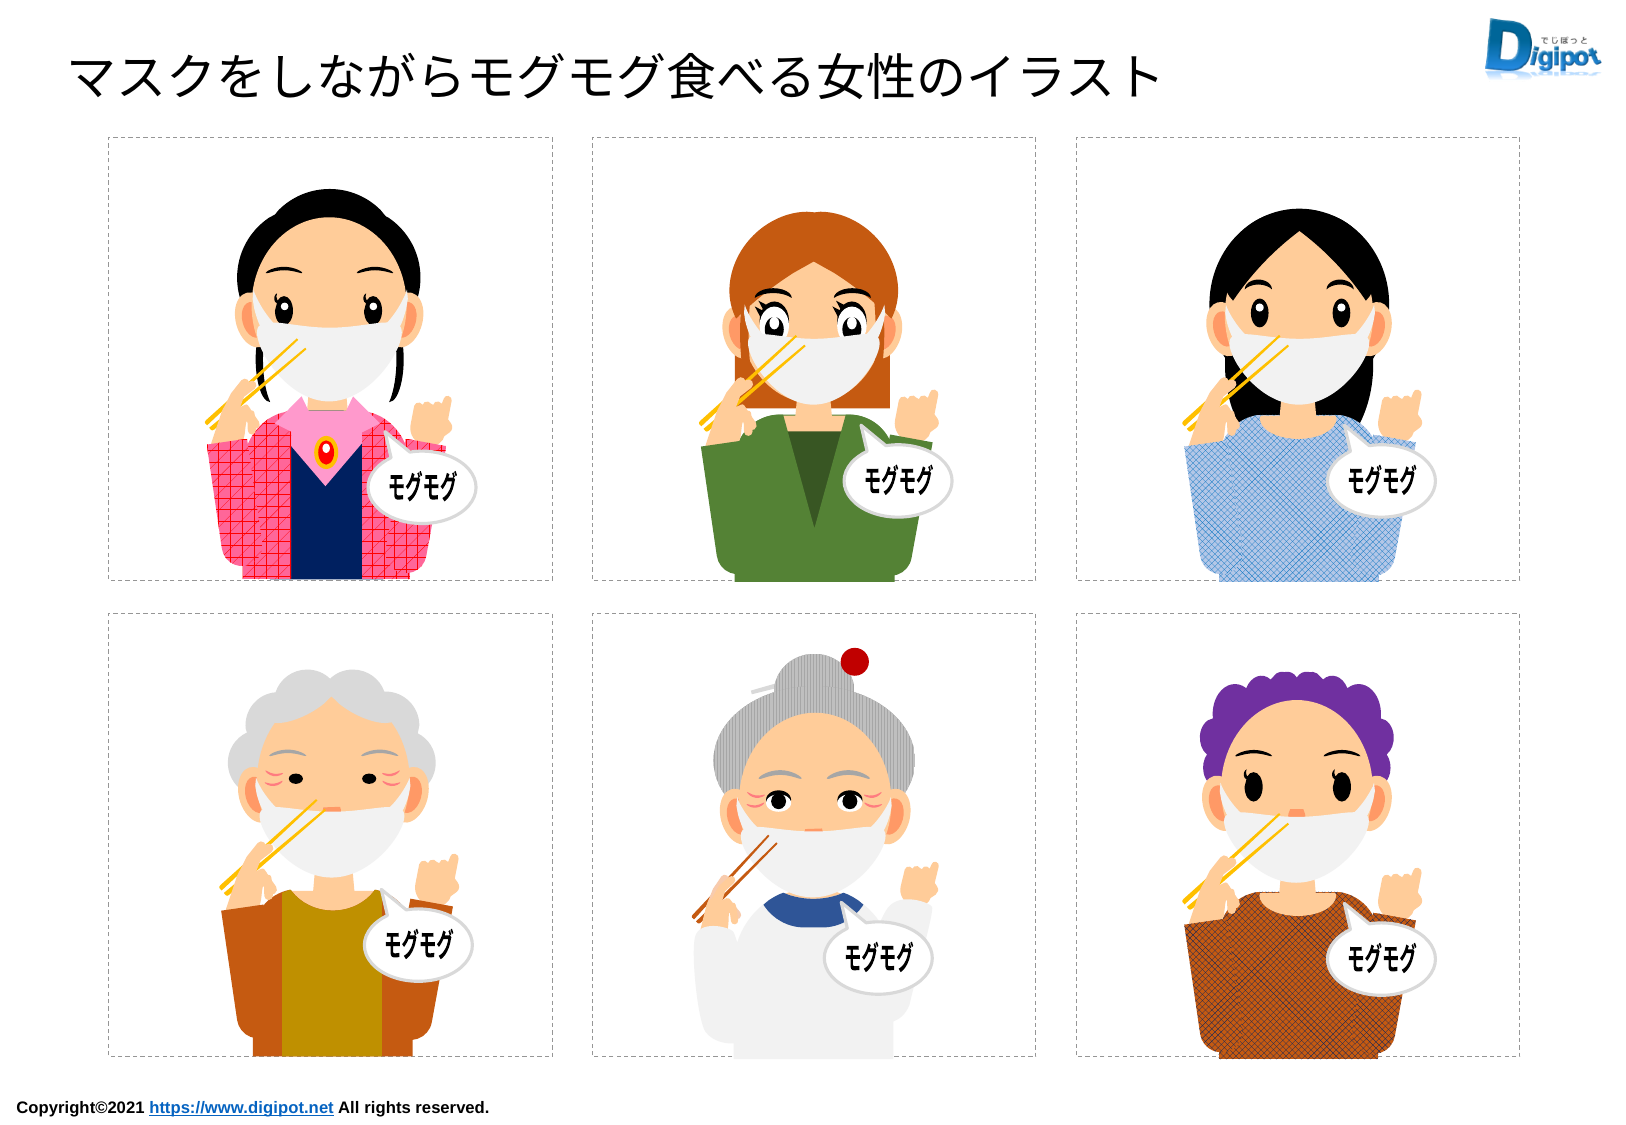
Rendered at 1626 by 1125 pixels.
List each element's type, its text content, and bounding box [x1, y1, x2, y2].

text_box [1170, 191, 1436, 583]
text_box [218, 669, 473, 1057]
picture [1485, 18, 1602, 82]
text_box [1170, 671, 1436, 1060]
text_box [681, 647, 936, 1060]
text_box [697, 211, 953, 583]
text_box マスクをしながらモグモグ食べる女性のイラスト [51, 38, 1181, 113]
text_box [203, 189, 477, 580]
